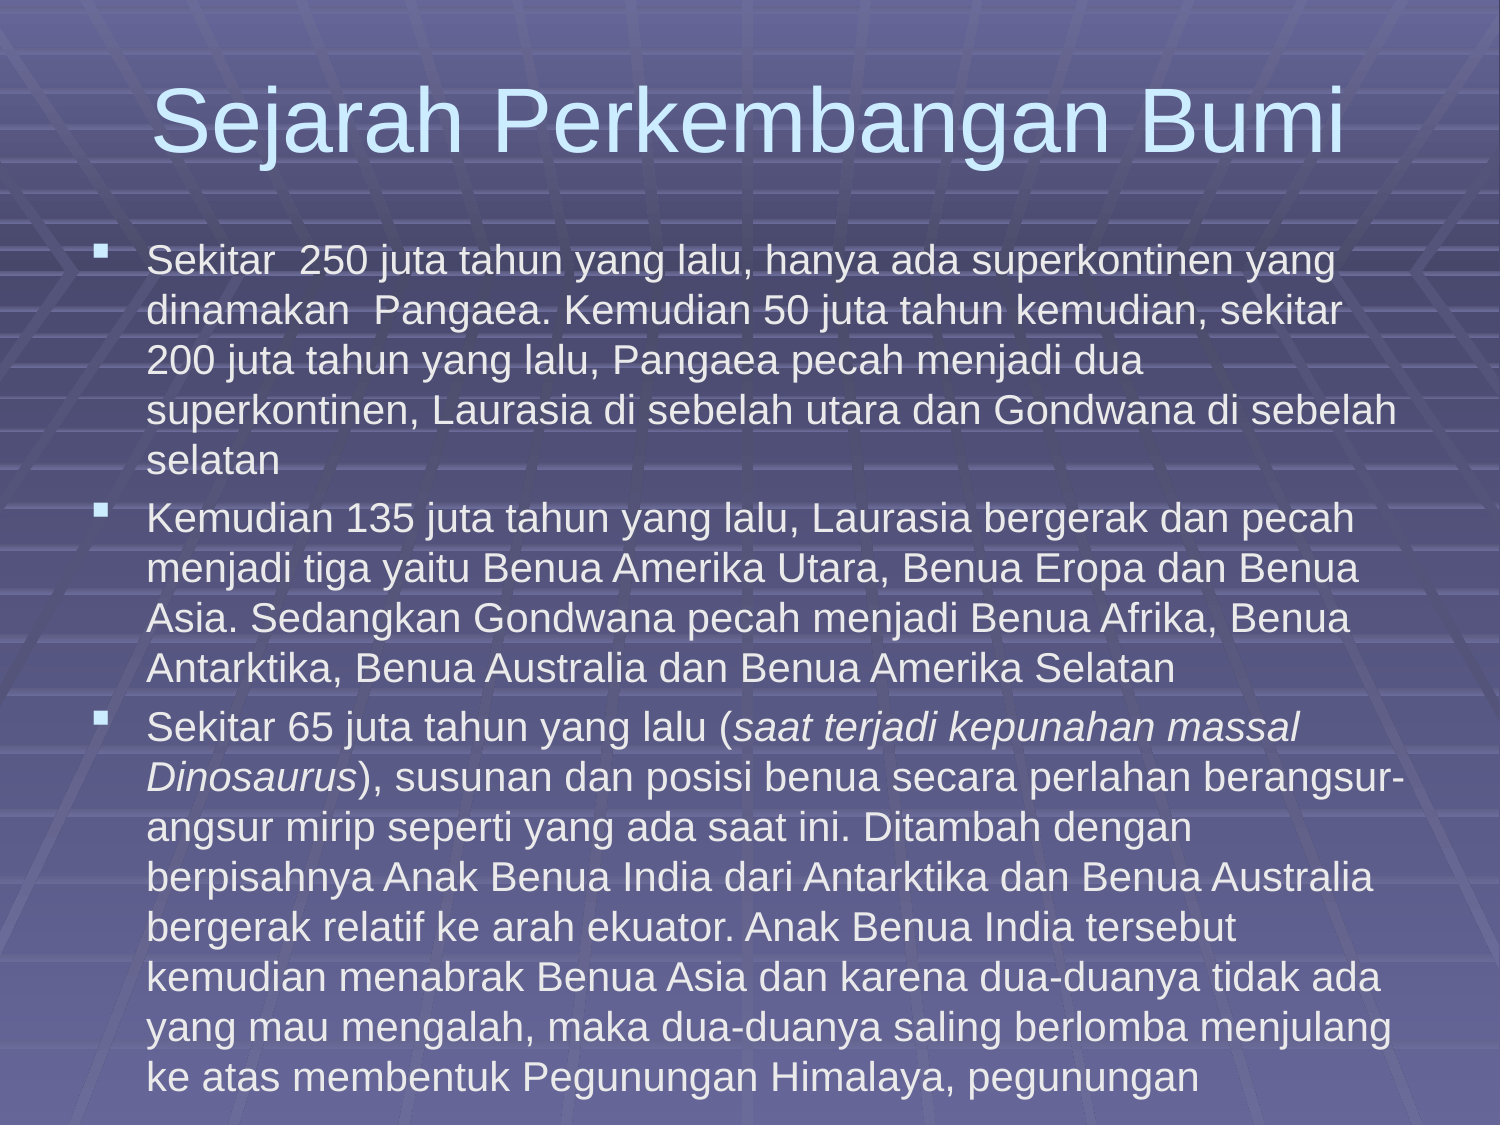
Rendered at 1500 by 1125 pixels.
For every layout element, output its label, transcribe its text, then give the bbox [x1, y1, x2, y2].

title Sejarah Perkembangan Bumi [74, 44, 1425, 188]
list Sekitar 250 juta tahun yang lalu, hanya ada superkontinen yang dinamakan Pangaea. Kemudian 50 juta tahun kemudian, sekitar 200 juta tahun yang lalu, Pangaea pecah menjadi dua superkontinen, Laurasia di sebelah utara dan Gondwana di sebelah selatan Kemudian 135 juta tahun yang lalu, Laurasia bergerak dan pecah menjadi tiga yaitu Benua Amerika Utara, Benua Eropa dan Benua Asia. Sedangkan Gondwana pecah menjadi Benua Afrika, Benua Antarktika, Benua Australia dan Benua Amerika Selatan Sekitar 65 juta tahun yang lalu (saat terjadi kepunahan massal Dinosaurus), susunan dan posisi benua secara perlahan berangsur-angsur mirip seperti yang ada saat ini. Ditambah dengan berpisahnya Anak Benua India dari Antarktika dan Benua Australia bergerak relatif ke arah ekuator. Anak Benua India tersebut kemudian menabrak Benua Asia dan karena dua-duanya tidak ada yang mau mengalah, maka dua-duanya saling berlomba menjulang ke atas membentuk Pegunungan Himalaya, pegunungan [74, 224, 1425, 1001]
